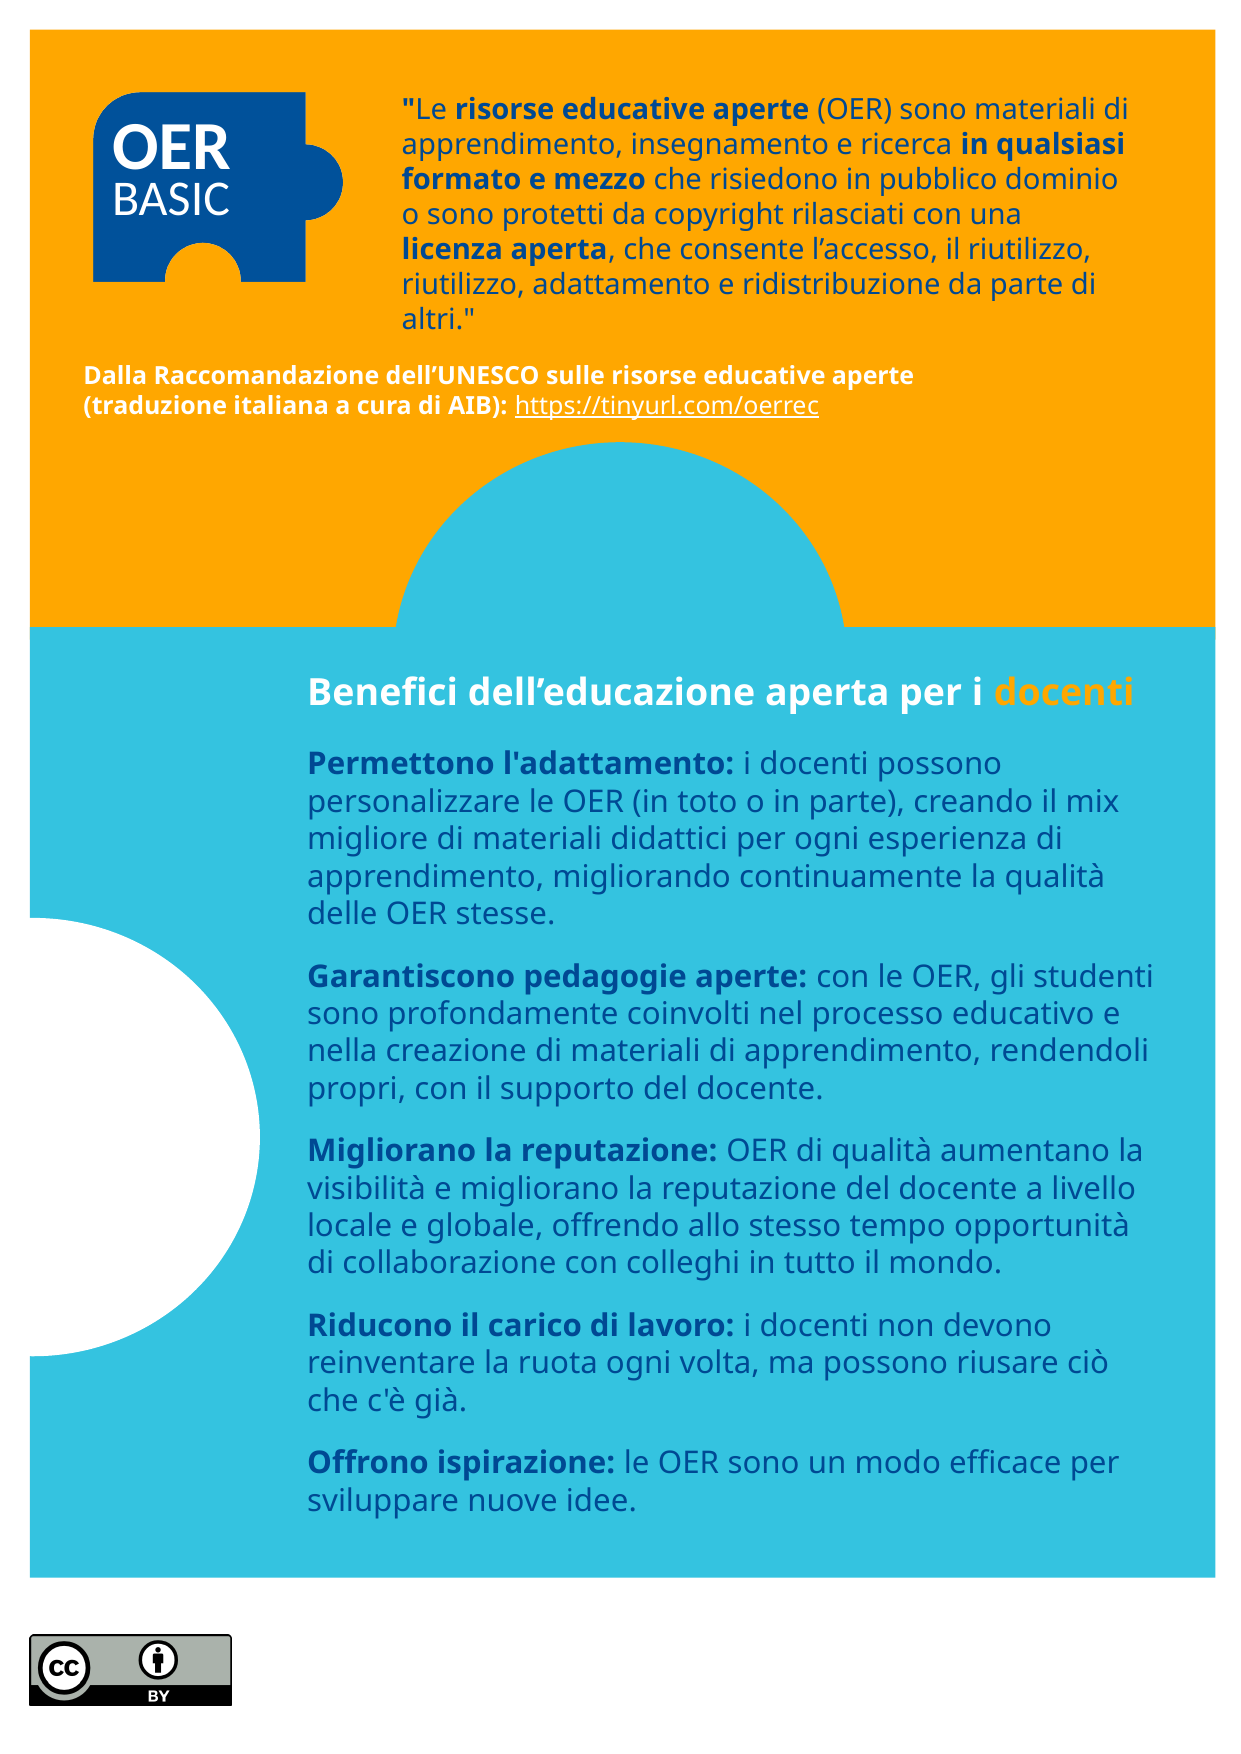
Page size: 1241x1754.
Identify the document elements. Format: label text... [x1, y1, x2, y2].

text_box [29, 627, 1216, 1578]
text_box [393, 442, 847, 652]
text_box [0, 917, 260, 1357]
text_box Dalla Raccomandazione dell’UNESCO sulle risorse educative aperte (traduzione italiana a cura di AIB): https://tinyurl.com/oerrec [68, 344, 950, 439]
text_box Benefici dell’educazione aperta per i docenti [292, 652, 1179, 728]
text_box [29, 29, 1216, 627]
text_box Permettono l'adattamento: i docenti possono personalizzare le OER (in toto o in parte), creando il mix migliore di materiali didattici per ogni esperienza di apprendimento, migliorando continuamente la qualità delle OER stesse. Garantiscono pedagogie aperte: con le OER, gli studenti sono profondamente coinvolti nel processo educativo e nella creazione di materiali di apprendimento, rendendoli propri, con il supporto del docente. Migliorano la reputazione: OER di qualità aumentano la visibilità e migliorano la reputazione del docente a livello locale e globale, offrendo allo stesso tempo opportunità di collaborazione con colleghi in tutto il mondo. Riducono il carico di lavoro: i docenti non devono reinventare la ruota ogni volta, ma possono riusare ciò che c'è già. Offrono ispirazione: le OER sono un modo efficace per sviluppare nuove idee. [292, 728, 1174, 1533]
text_box "Le risorse educative aperte (OER) sono materiali di apprendimento, insegnamento e ricerca in qualsiasi formato e mezzo che risiedono in pubblico dominio o sono protetti da copyright rilasciati con una licenza aperta, che consente l’accesso, il riutilizzo, riutilizzo, adattamento e ridistribuzione da parte di altri." [386, 75, 1147, 350]
picture [93, 92, 343, 282]
picture [29, 1634, 233, 1706]
